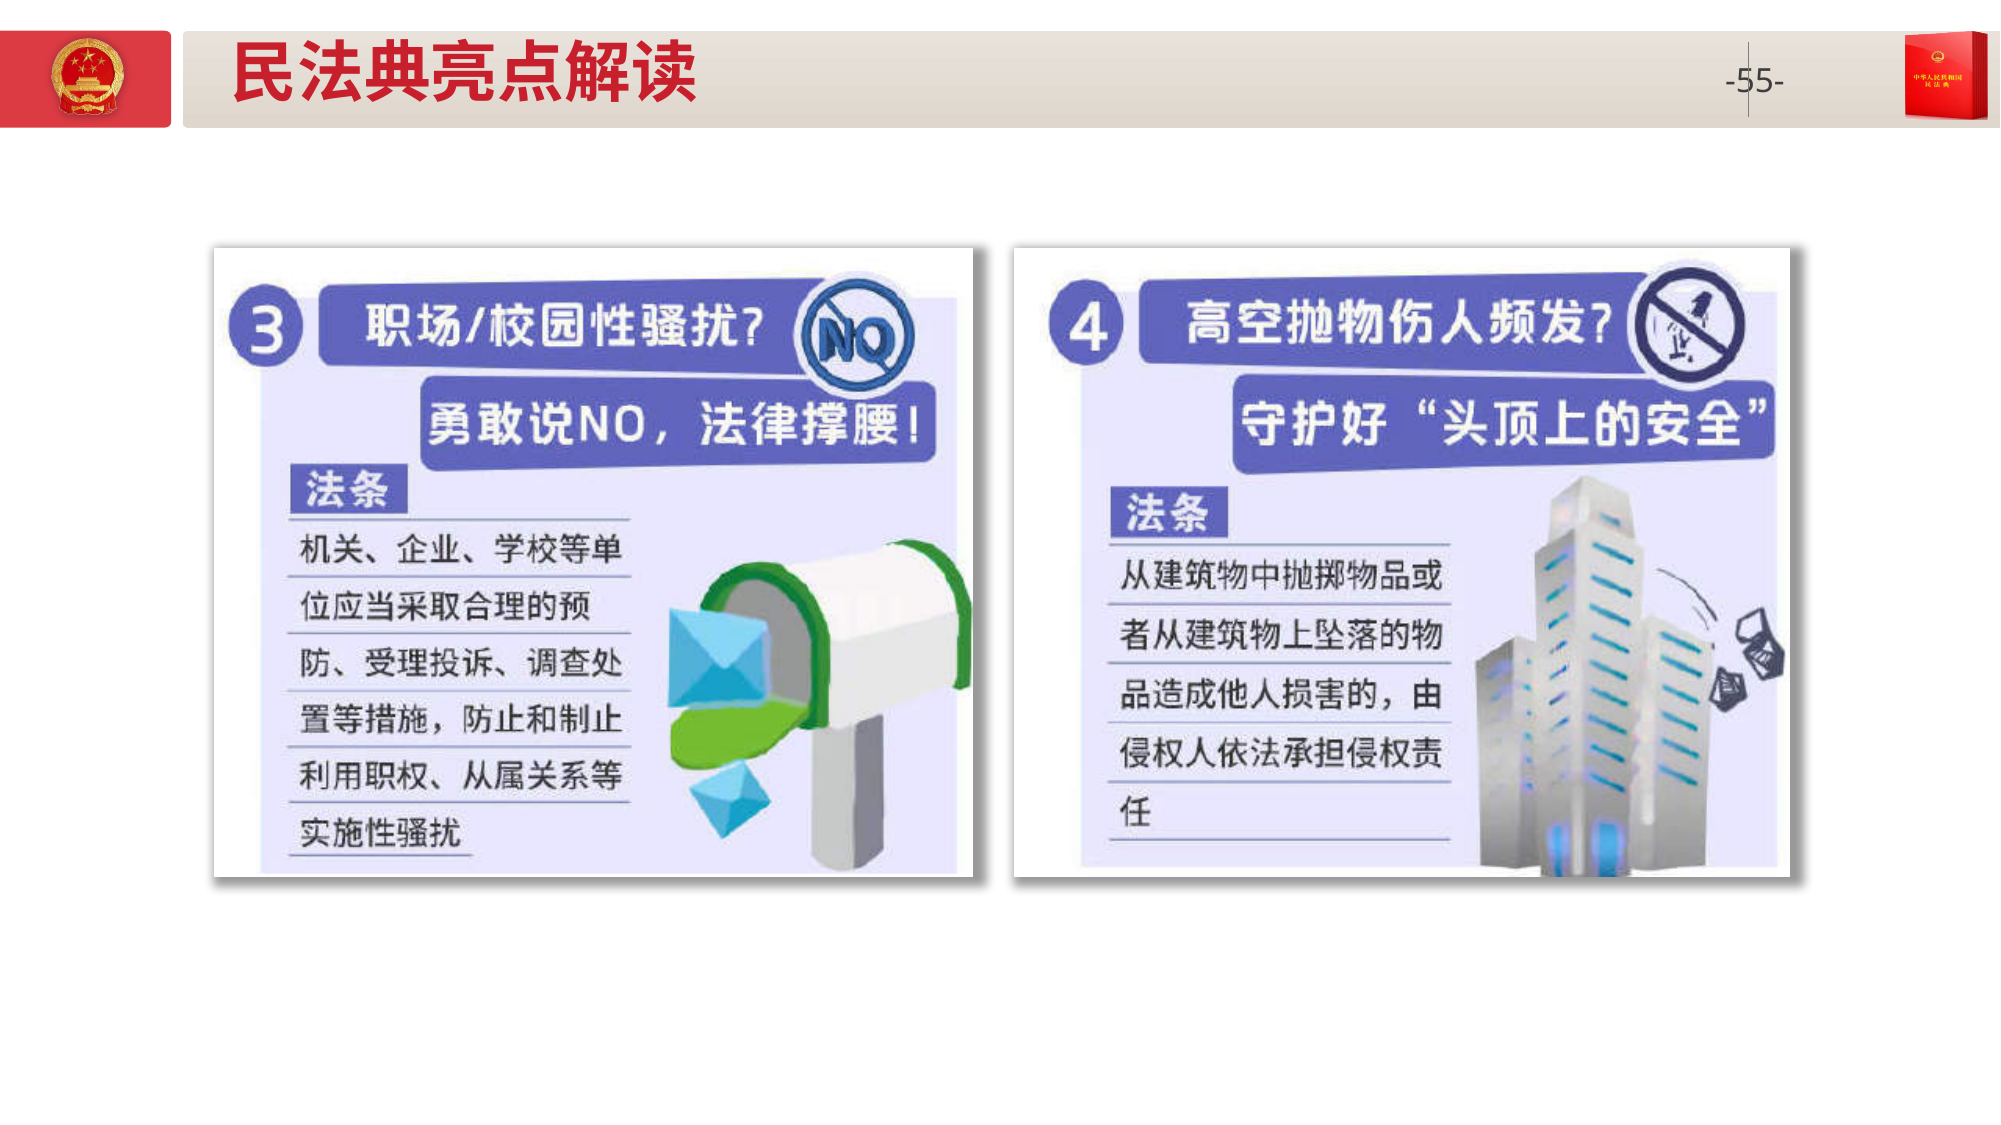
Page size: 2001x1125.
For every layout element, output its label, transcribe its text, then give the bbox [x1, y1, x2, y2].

title 民法典亮点解读 [215, 36, 1749, 115]
picture [44, 38, 127, 117]
picture [1865, 22, 2001, 120]
picture [214, 248, 973, 877]
picture [1014, 248, 1790, 877]
